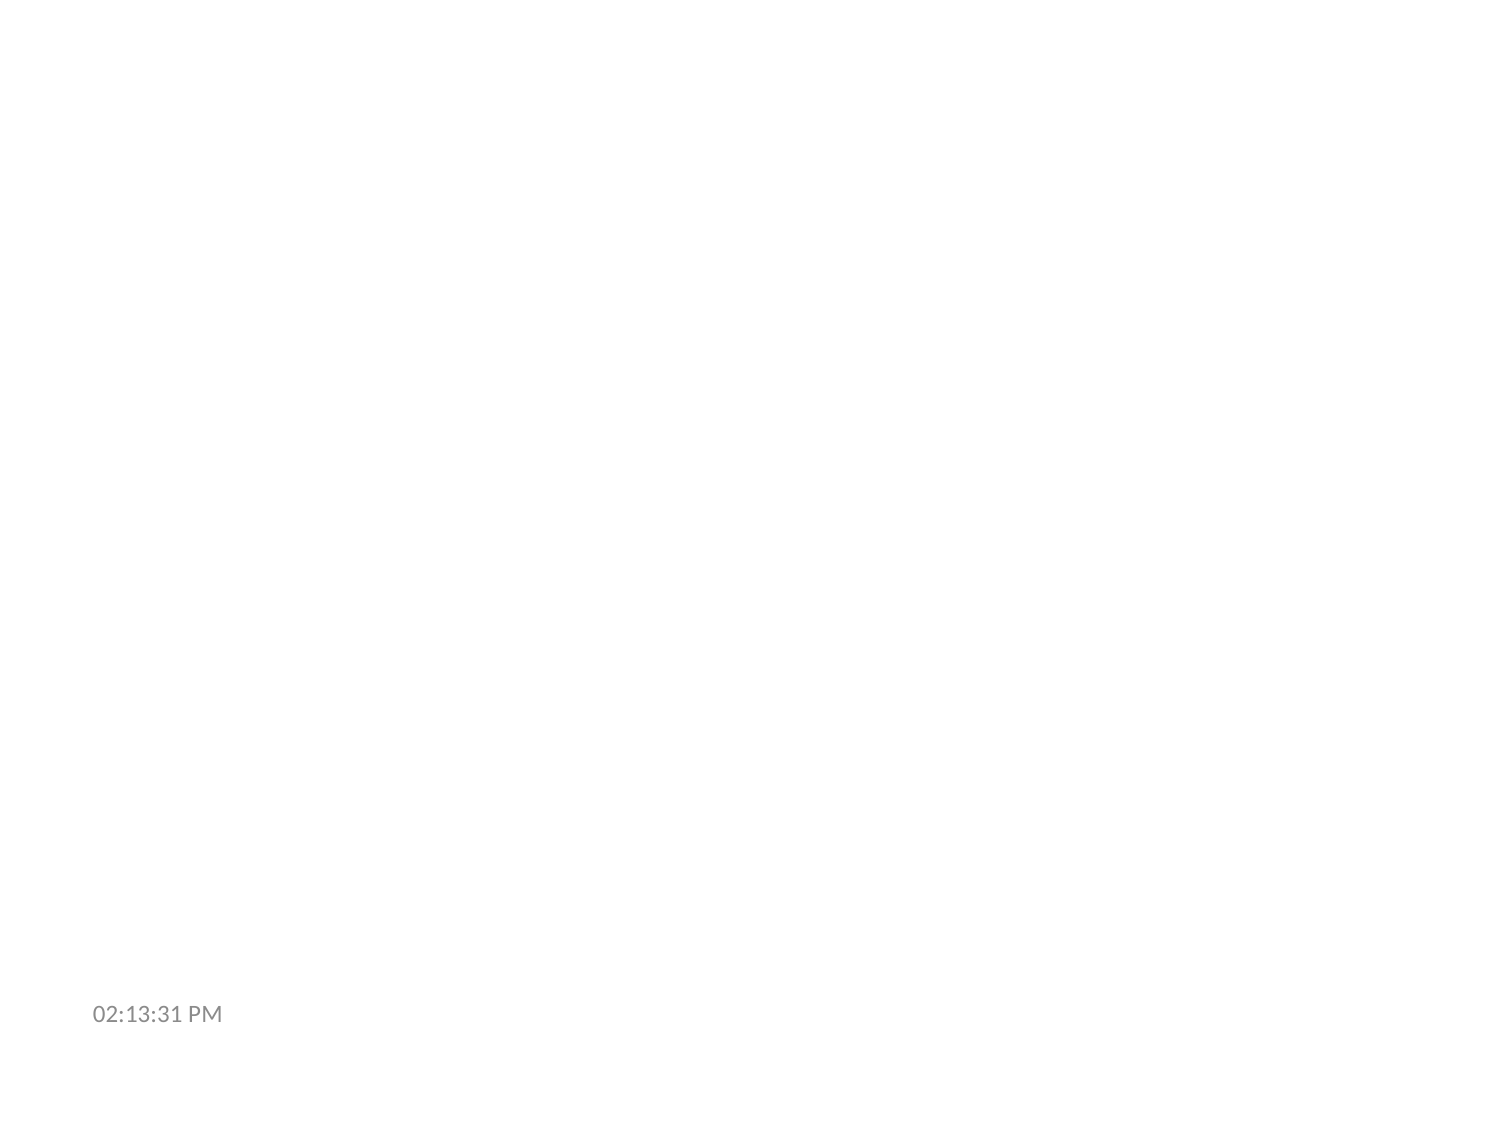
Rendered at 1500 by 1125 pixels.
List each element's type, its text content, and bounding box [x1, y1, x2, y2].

text_box 3:35:09 PM [77, 982, 428, 1043]
